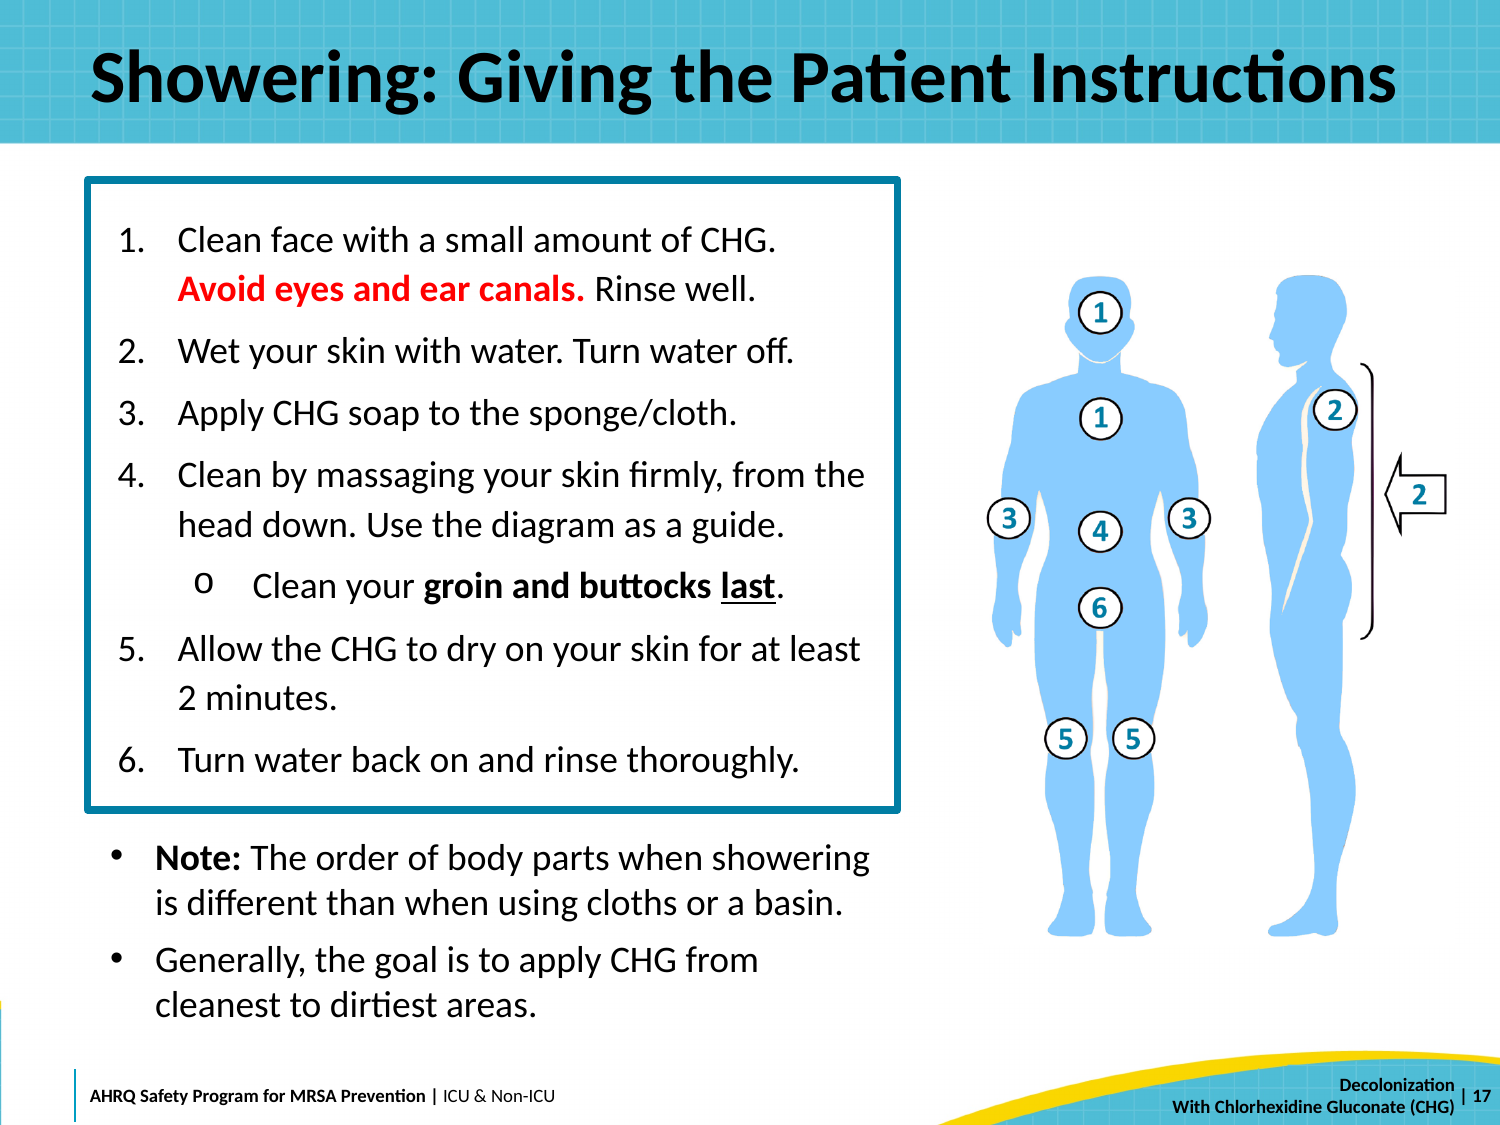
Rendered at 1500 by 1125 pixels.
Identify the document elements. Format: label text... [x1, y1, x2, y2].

picture [0, 0, 1500, 1125]
title Showering: Giving the Patient Instructions [75, 0, 1425, 150]
list Clean face with a small amount of CHG. Avoid eyes and ear canals. Rinse well. Wet your skin with water. Turn water off. Apply CHG soap to the sponge/cloth. Clean by massaging your skin firmly, from the head down. Use the diagram as a guide. Clean your groin and buttocks last. Allow the CHG to dry on your skin for at least 2 minutes. Turn water back on and rinse thoroughly. [87, 179, 898, 810]
list Note: The order of body parts when showering is different than when using cloths or a basin. Generally, the goal is to apply CHG from cleanest to dirtiest areas. [95, 825, 890, 1065]
slide_number | 17 [1455, 1065, 1500, 1125]
